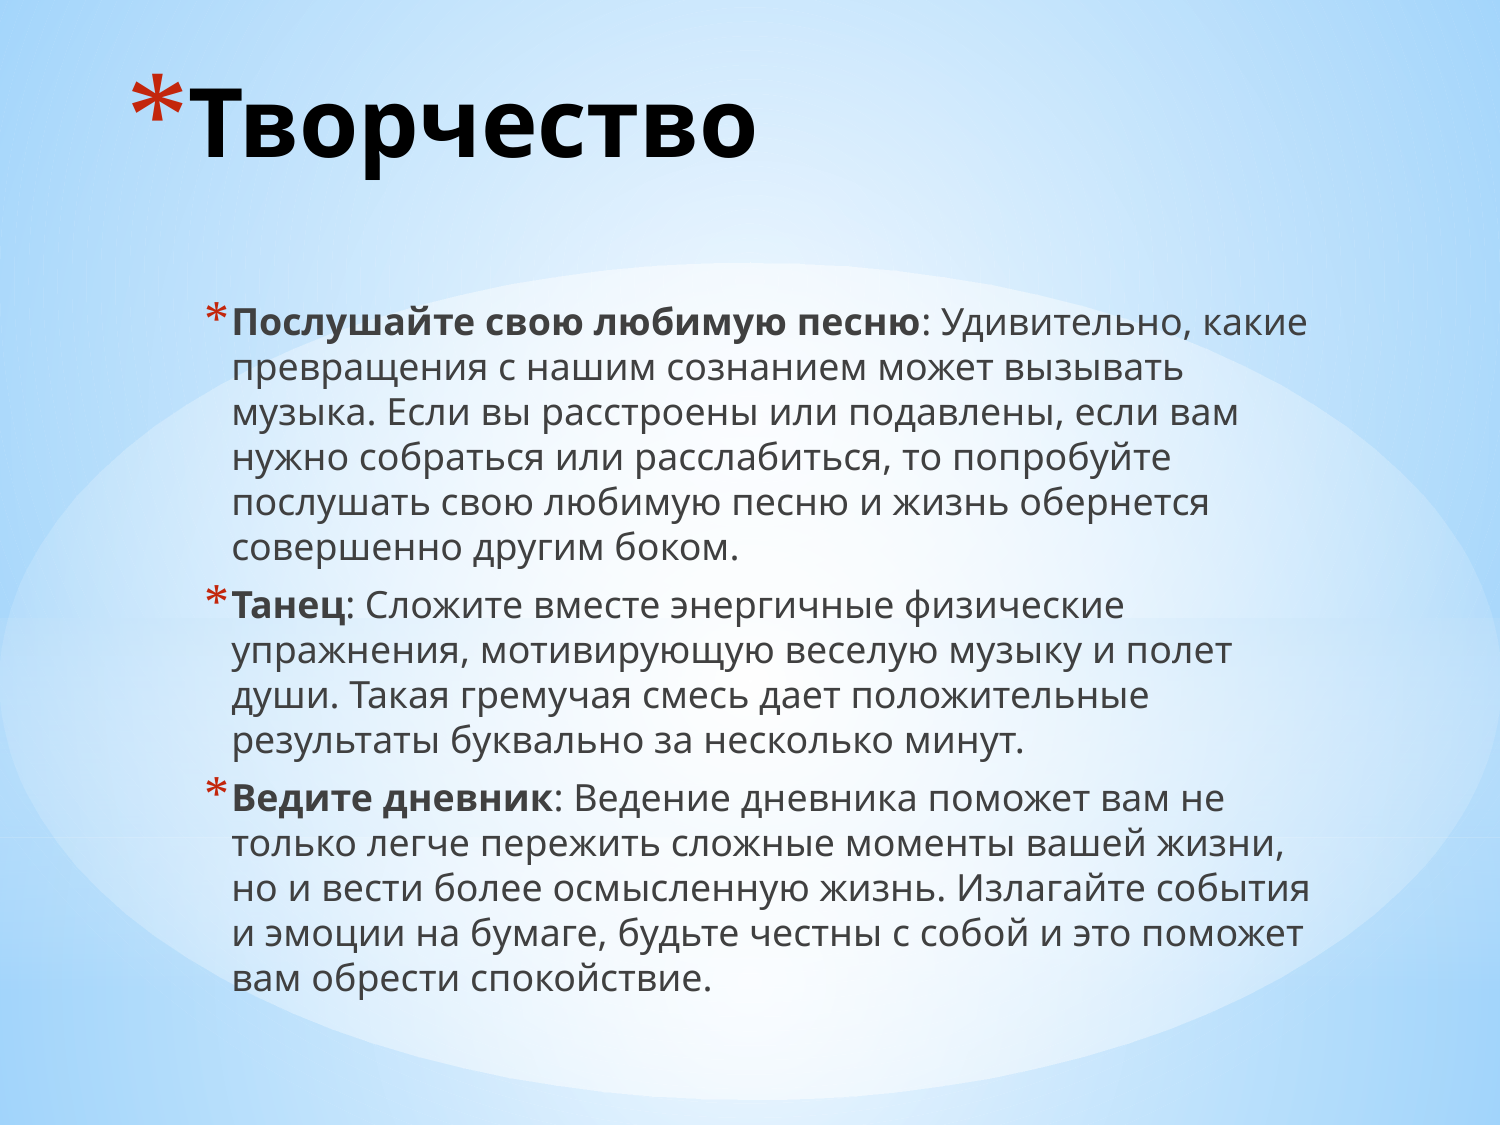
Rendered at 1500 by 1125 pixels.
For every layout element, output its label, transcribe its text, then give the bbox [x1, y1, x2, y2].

list Послушайте свою любимую песню: Удивительно, какие превращения с нашим сознанием может вызывать музыка. Если вы расстроены или подавлены, если вам нужно собраться или расслабиться, то попробуйте послушать свою любимую песню и жизнь обернется совершенно другим боком. Танец: Сложите вместе энергичные физические упражнения, мотивирующую веселую музыку и полет души. Такая гремучая смесь дает положительные результаты буквально за несколько минут. Ведите дневник: Ведение дневника поможет вам не только легче пережить сложные моменты вашей жизни, но и вести более осмысленную жизнь. Излагайте события и эмоции на бумаге, будьте честны с собой и это поможет вам обрести спокойствие. [183, 290, 1353, 1012]
title Творчество [112, 54, 1181, 243]
